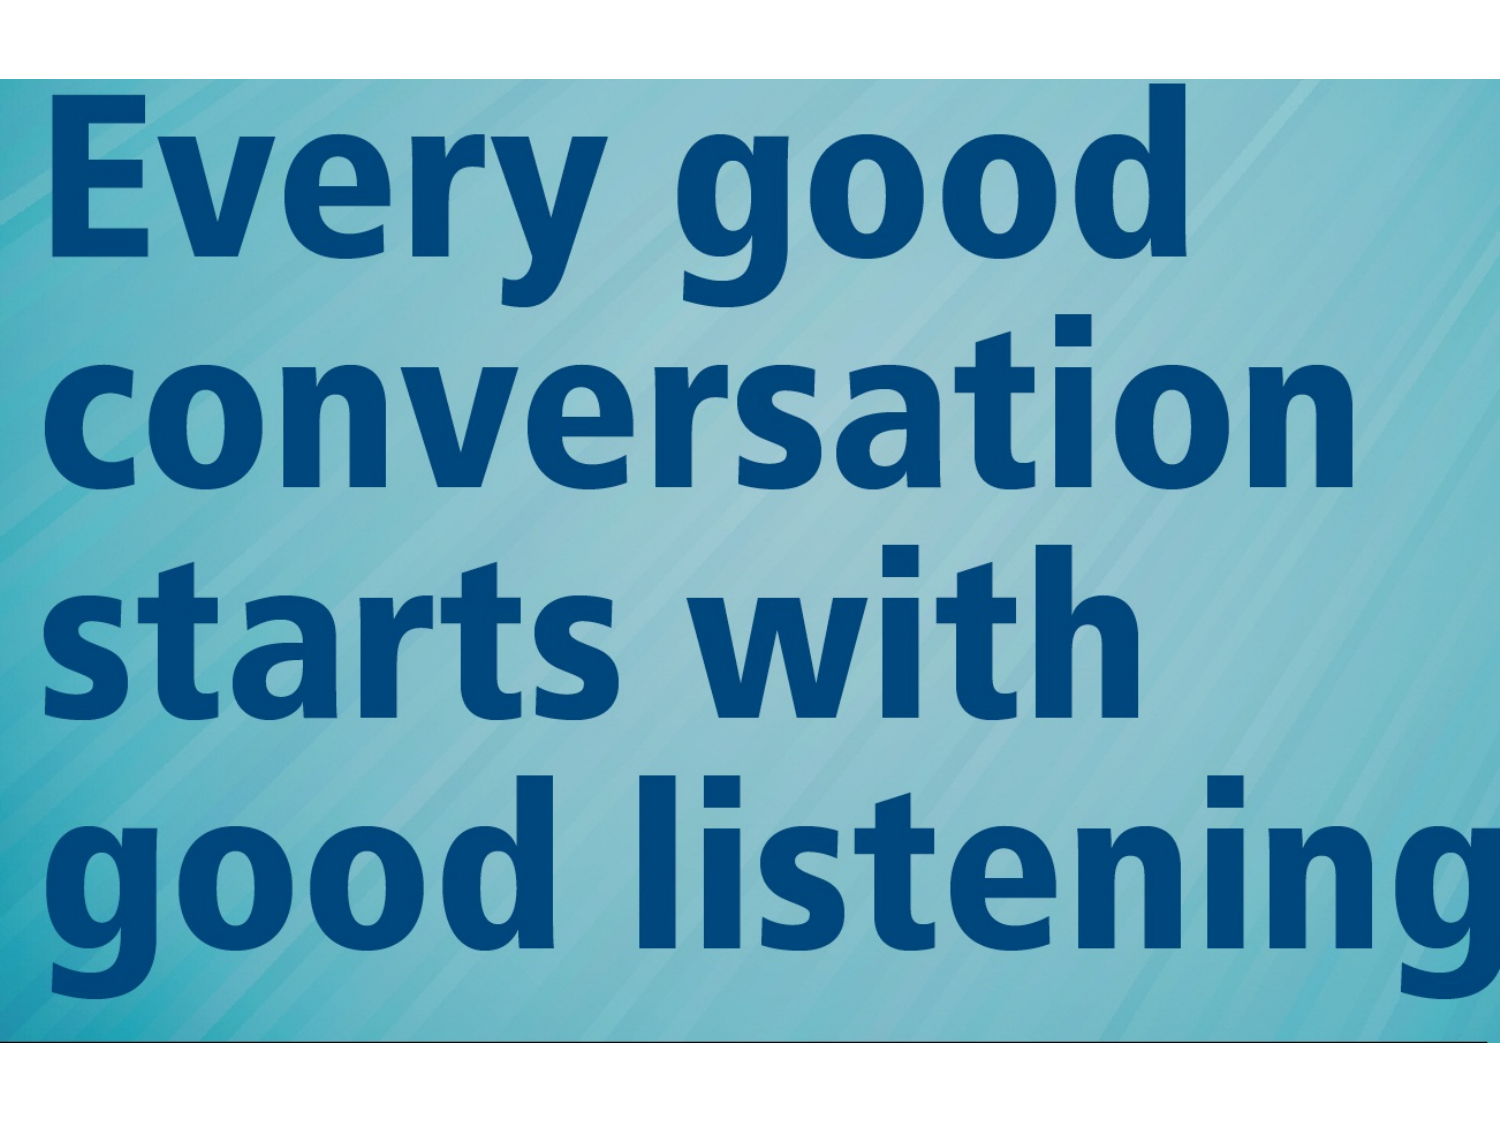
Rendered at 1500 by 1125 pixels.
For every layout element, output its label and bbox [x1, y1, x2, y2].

picture [0, 78, 1500, 1043]
